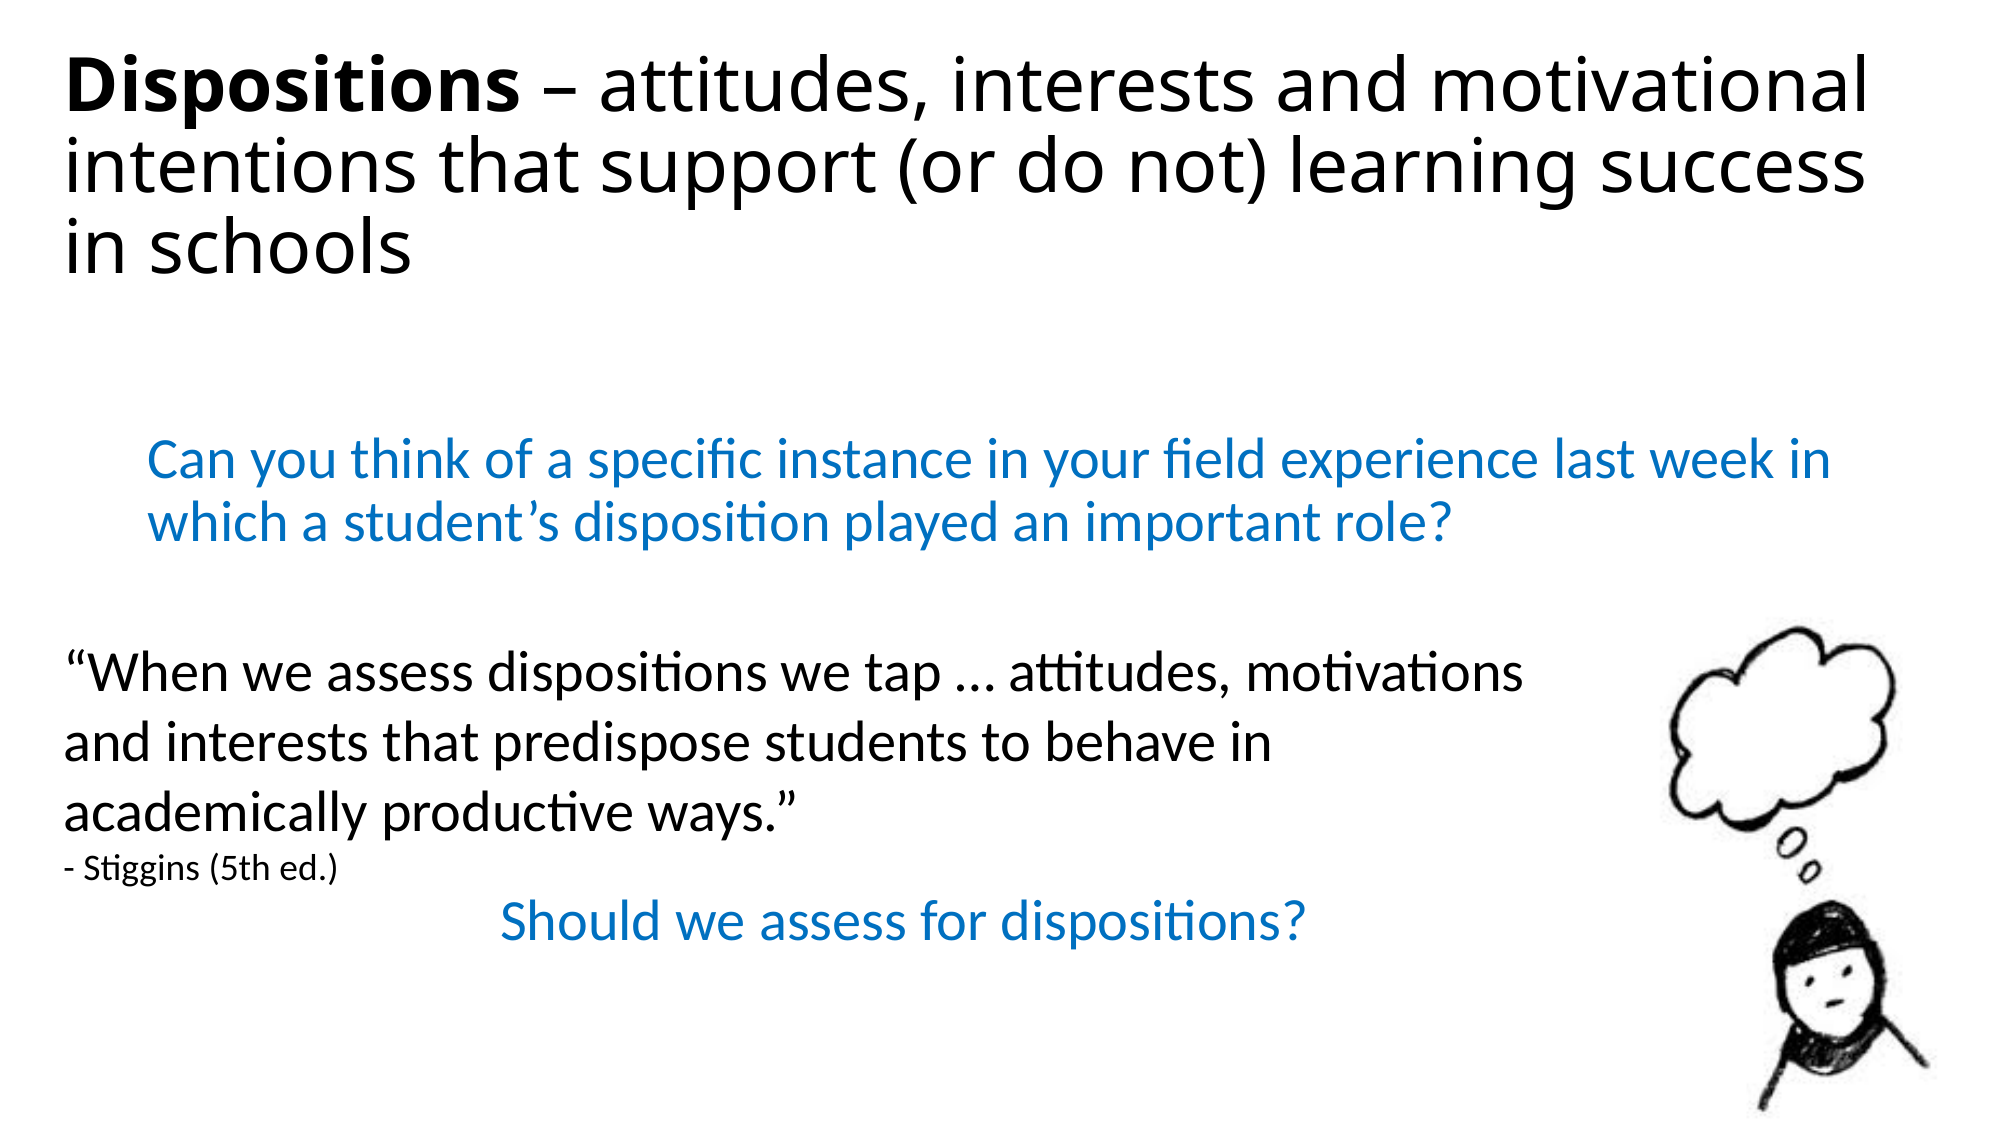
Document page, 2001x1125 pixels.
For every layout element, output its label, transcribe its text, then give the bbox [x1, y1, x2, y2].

picture [1609, 549, 2000, 1125]
title Dispositions – attitudes, interests and motivational intentions that support (or do not) learning success in schools [48, 59, 1943, 278]
list Can you think of a specific instance in your field experience last week in which a student’s disposition played an important role? [132, 420, 1858, 708]
text_box “When we assess dispositions we tap … attitudes, motivations and interests that predispose students to behave in academically productive ways.” - Stiggins (5th ed.) [48, 625, 1555, 896]
text_box Should we assess for dispositions? [485, 896, 1350, 960]
